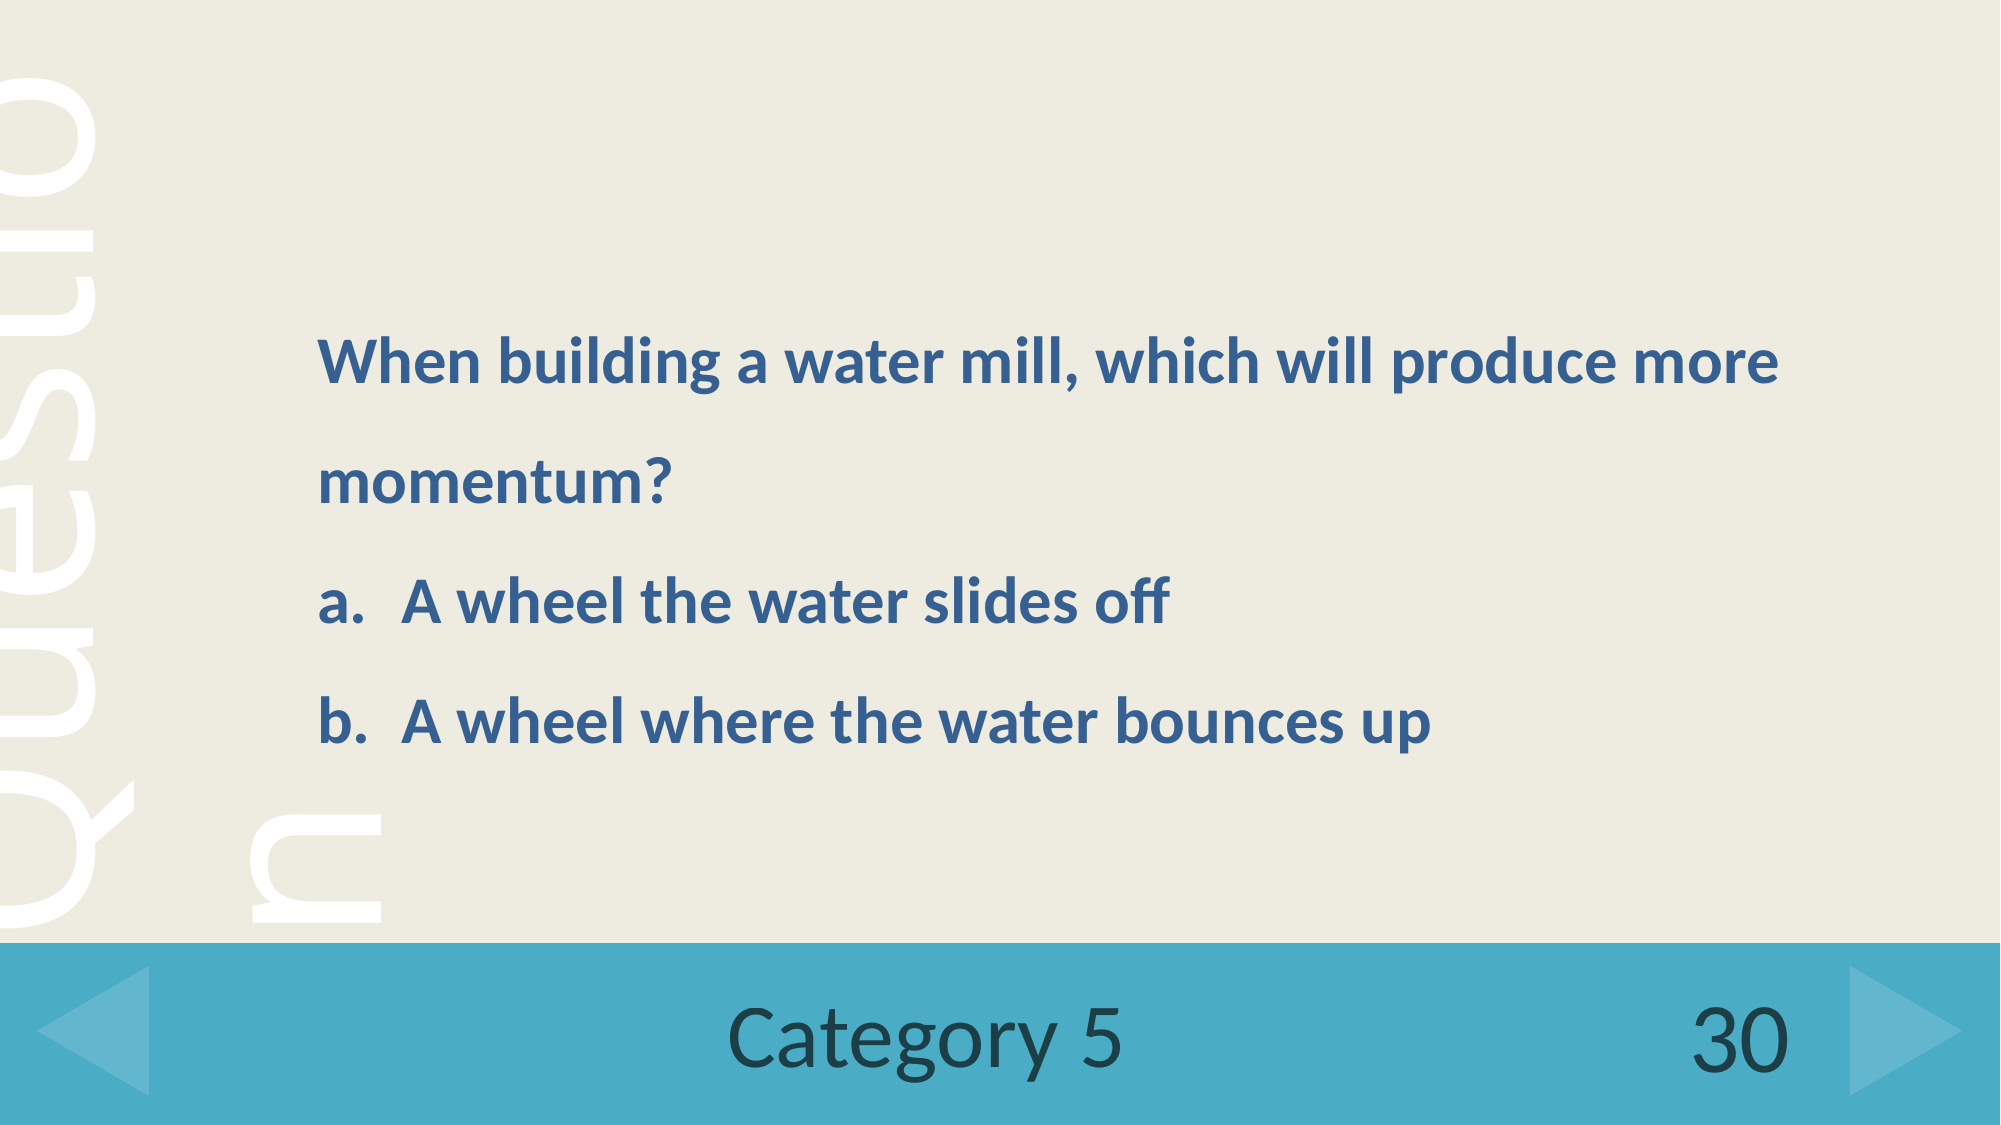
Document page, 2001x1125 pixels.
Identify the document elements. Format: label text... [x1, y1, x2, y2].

list When building a water mill, which will produce more momentum? A wheel the water slides off A wheel where the water bounces up [302, 161, 1881, 874]
title Category 5 [26, 937, 1827, 1125]
